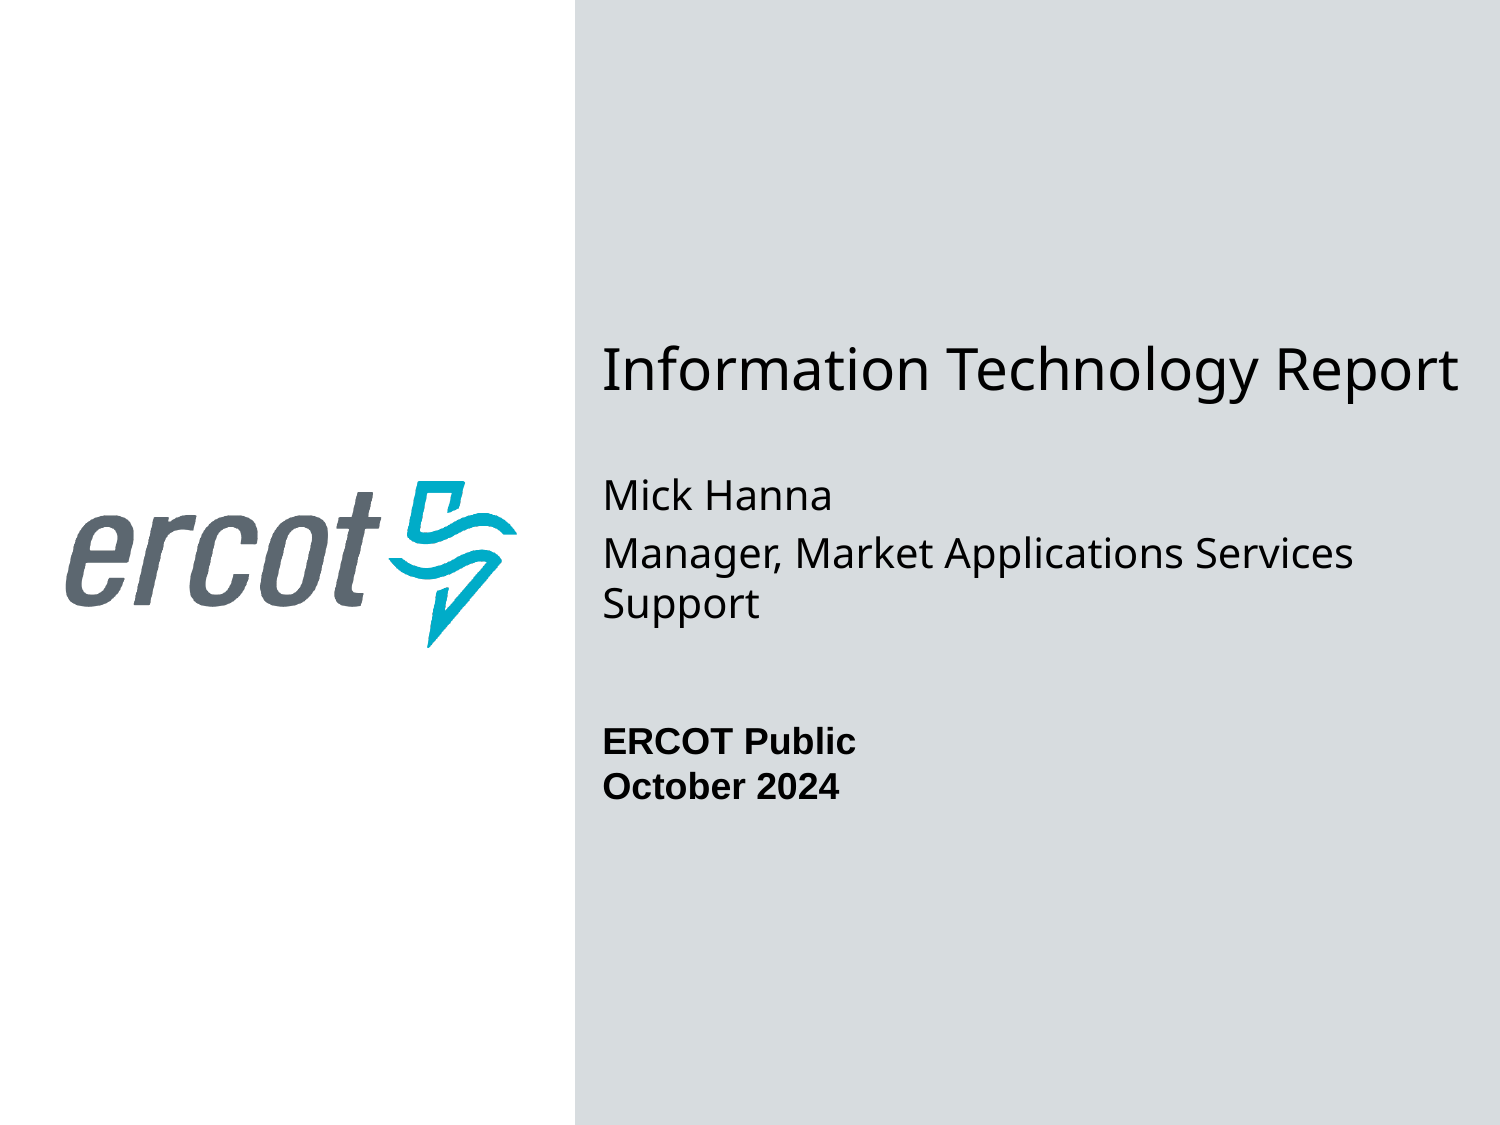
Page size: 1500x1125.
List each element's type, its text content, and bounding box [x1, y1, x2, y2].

picture [56, 471, 525, 654]
text_box Information Technology Report Mick Hanna Manager, Market Applications Services Support ERCOT Public October 2024 [587, 324, 1500, 815]
